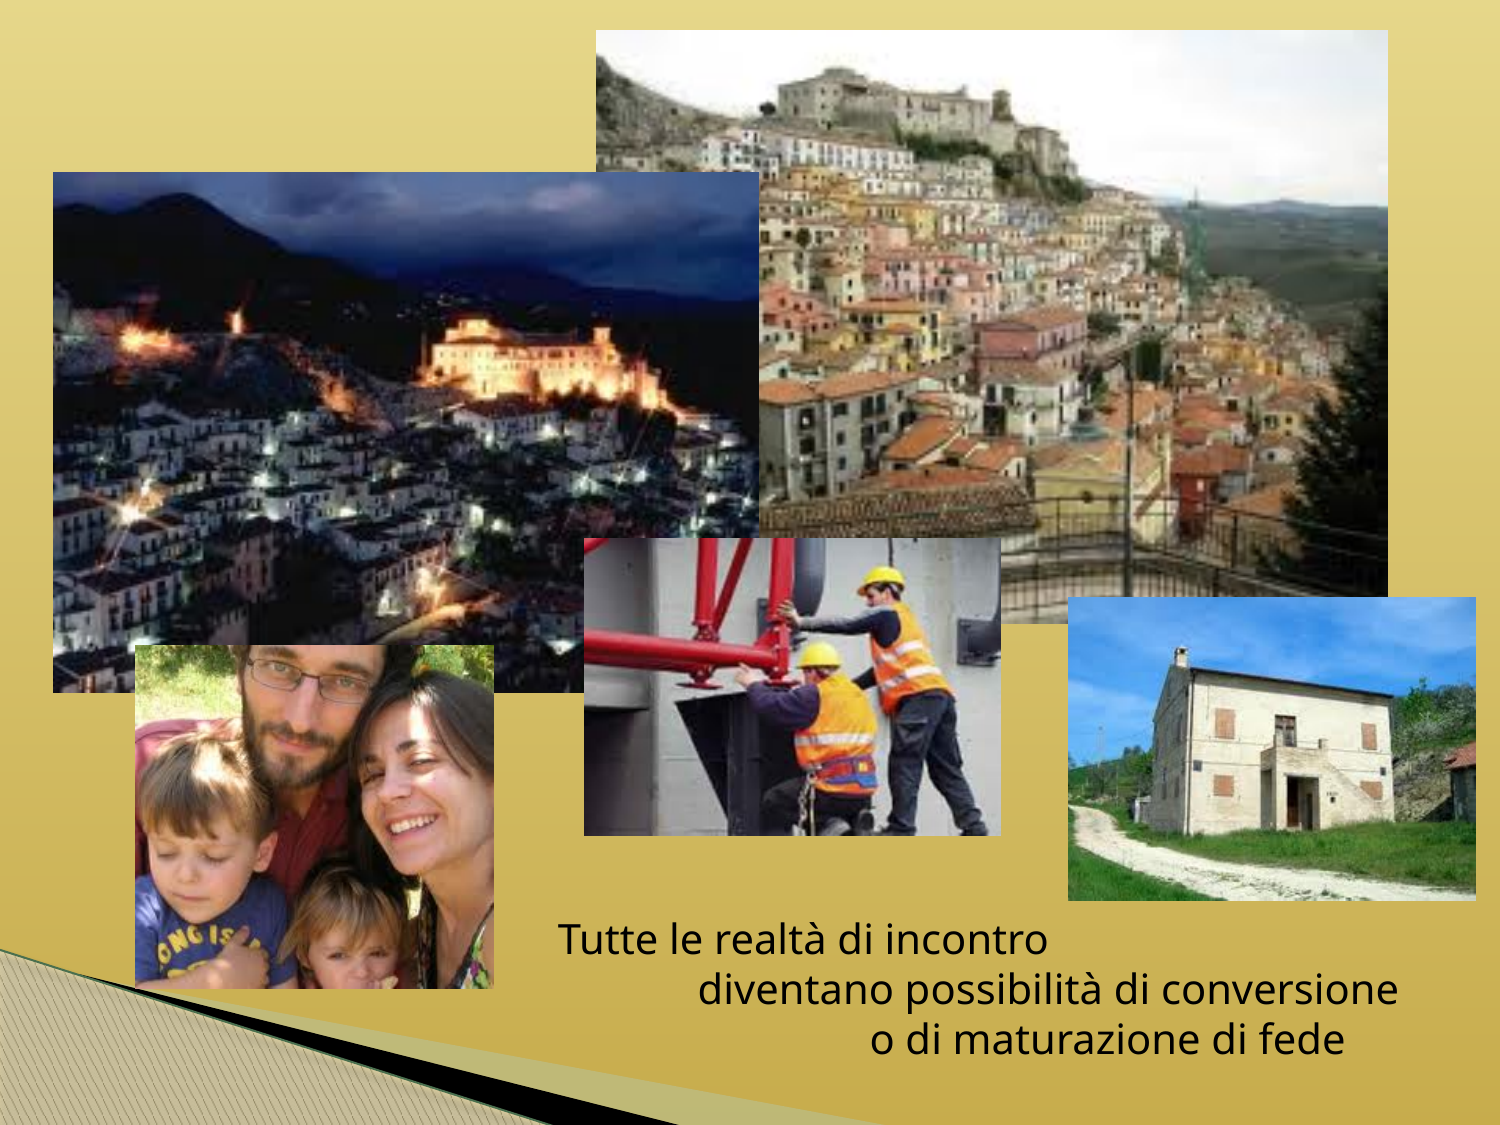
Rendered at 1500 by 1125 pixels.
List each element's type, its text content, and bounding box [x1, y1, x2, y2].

picture [52, 30, 1476, 990]
text_box Tutte le realtà di incontro diventano possibilità di conversione o di maturazione di fede [543, 905, 1500, 1070]
